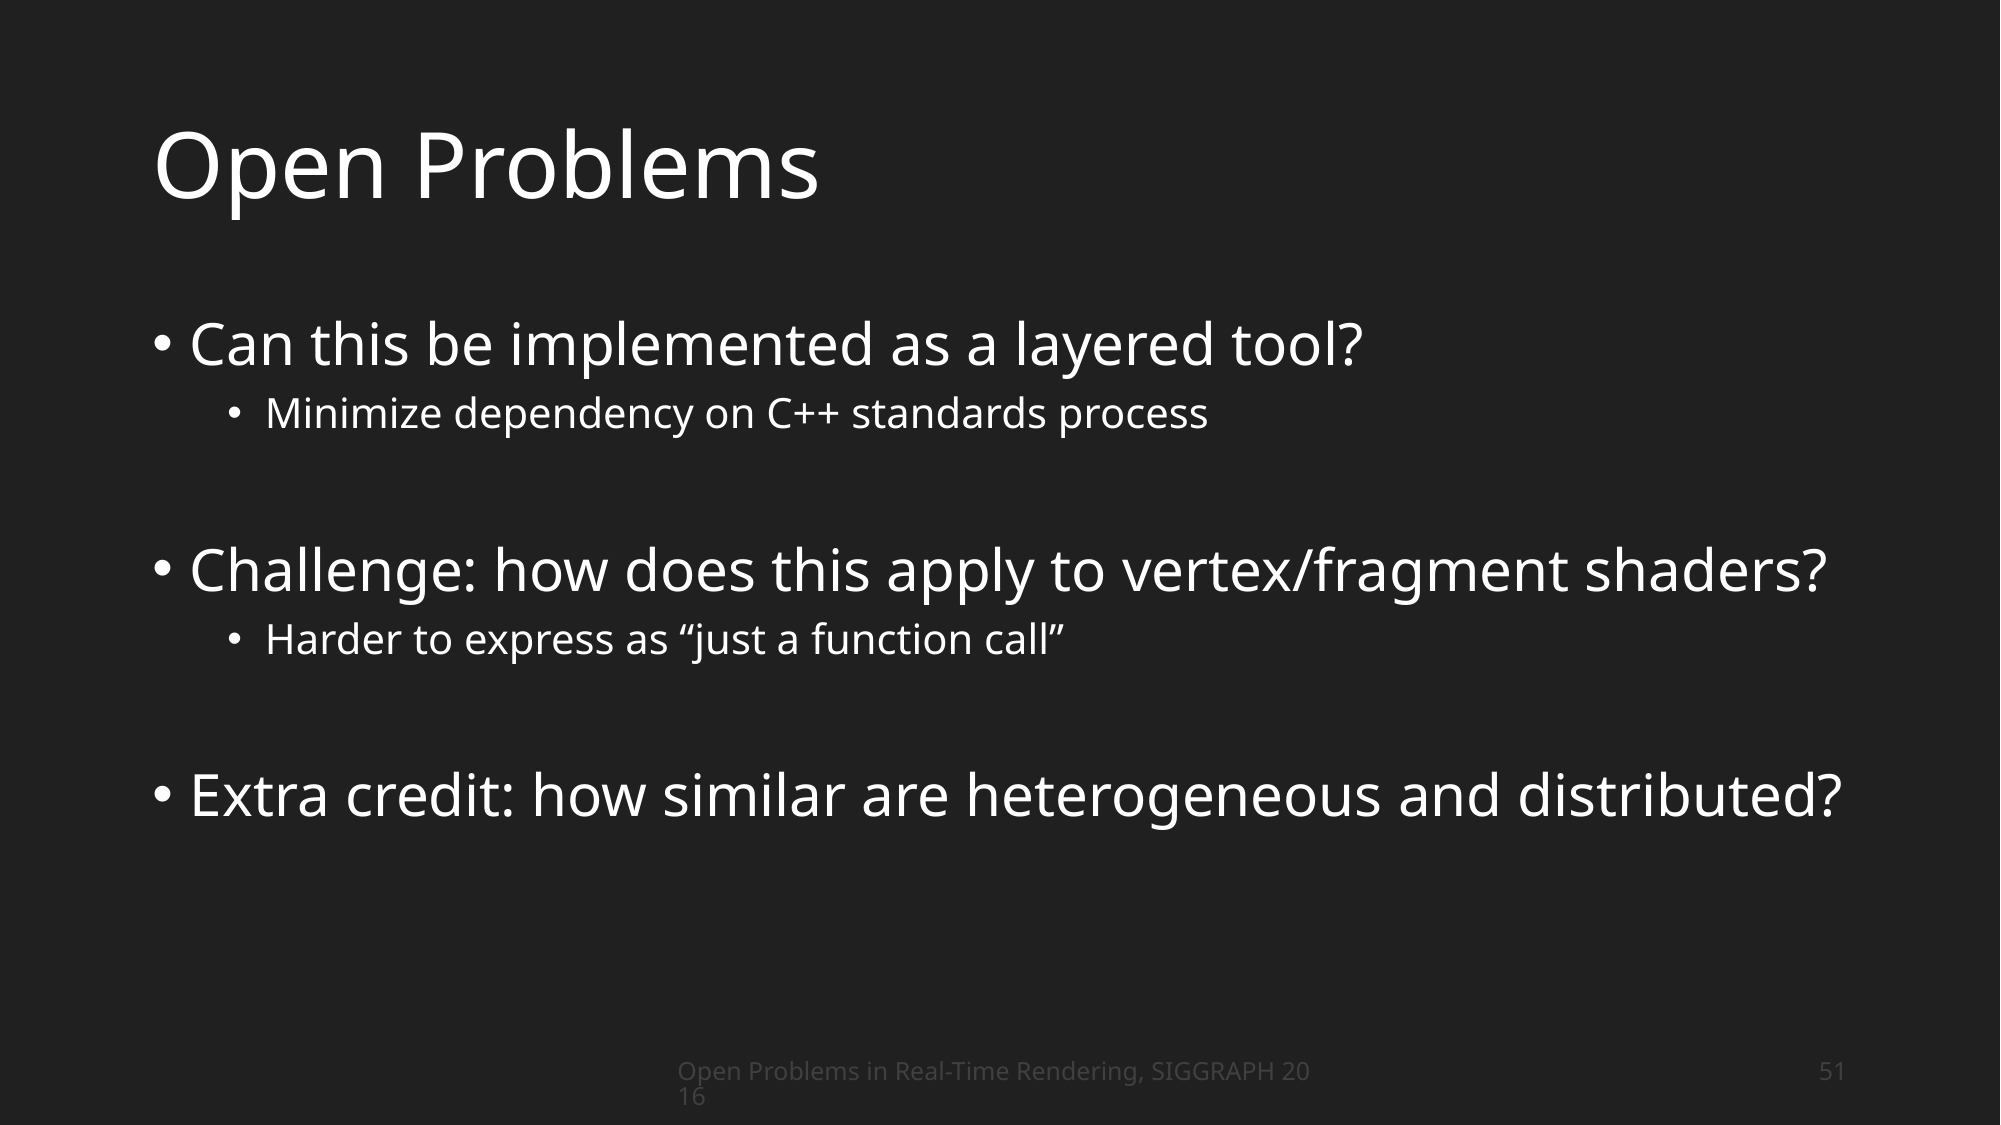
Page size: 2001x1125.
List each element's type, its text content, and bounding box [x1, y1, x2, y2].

title Open Problems [137, 59, 1863, 278]
slide_number 51 [1412, 1042, 1863, 1103]
list Can this be implemented as a layered tool? Minimize dependency on C++ standards process Challenge: how does this apply to vertex/fragment shaders? Harder to express as “just a function call” Extra credit: how similar are heterogeneous and distributed? [137, 299, 1863, 1014]
footer Open Problems in Real-Time Rendering, SIGGRAPH 2016 [662, 1042, 1338, 1103]
